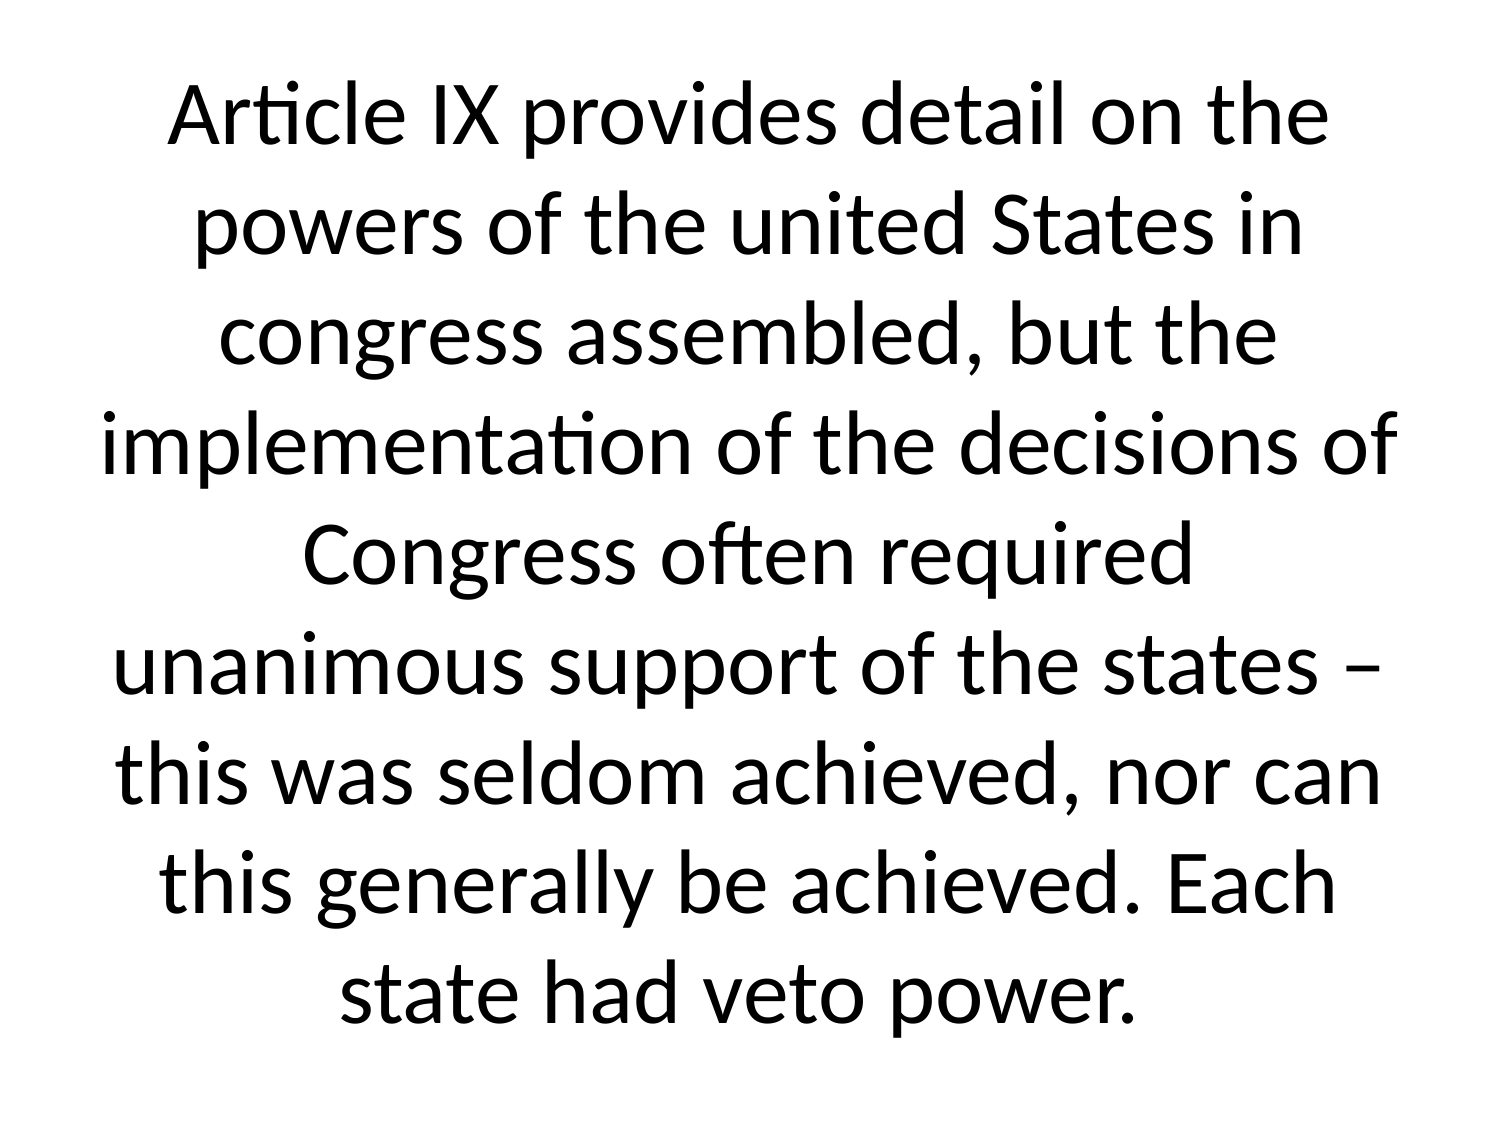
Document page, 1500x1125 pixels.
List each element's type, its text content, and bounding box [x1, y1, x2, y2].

title Article IX provides detail on the powers of the united States in congress assembled, but the implementation of the decisions of Congress often required unanimous support of the states – this was seldom achieved, nor can this generally be achieved. Each state had veto power. [75, 45, 1425, 1050]
